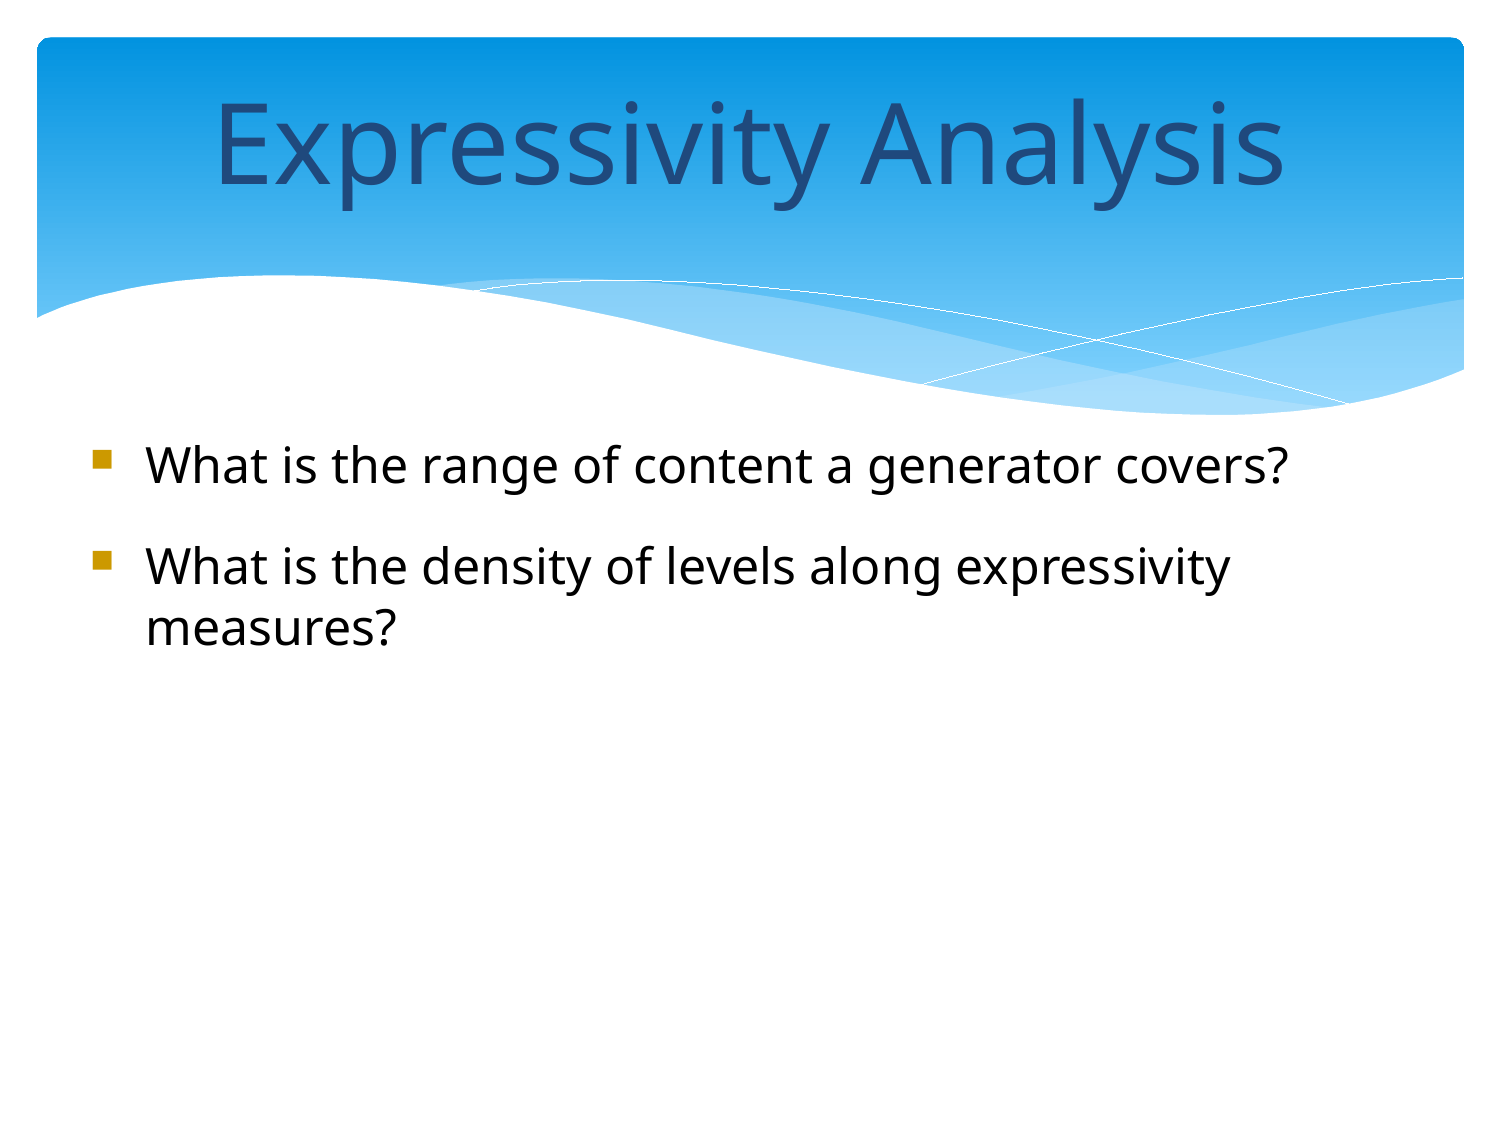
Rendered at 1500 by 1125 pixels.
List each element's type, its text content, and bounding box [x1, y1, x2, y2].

title Expressivity Analysis [75, 45, 1425, 233]
text_box What is the range of content a generator covers? What is the density of levels along expressivity measures? [74, 424, 1425, 1006]
